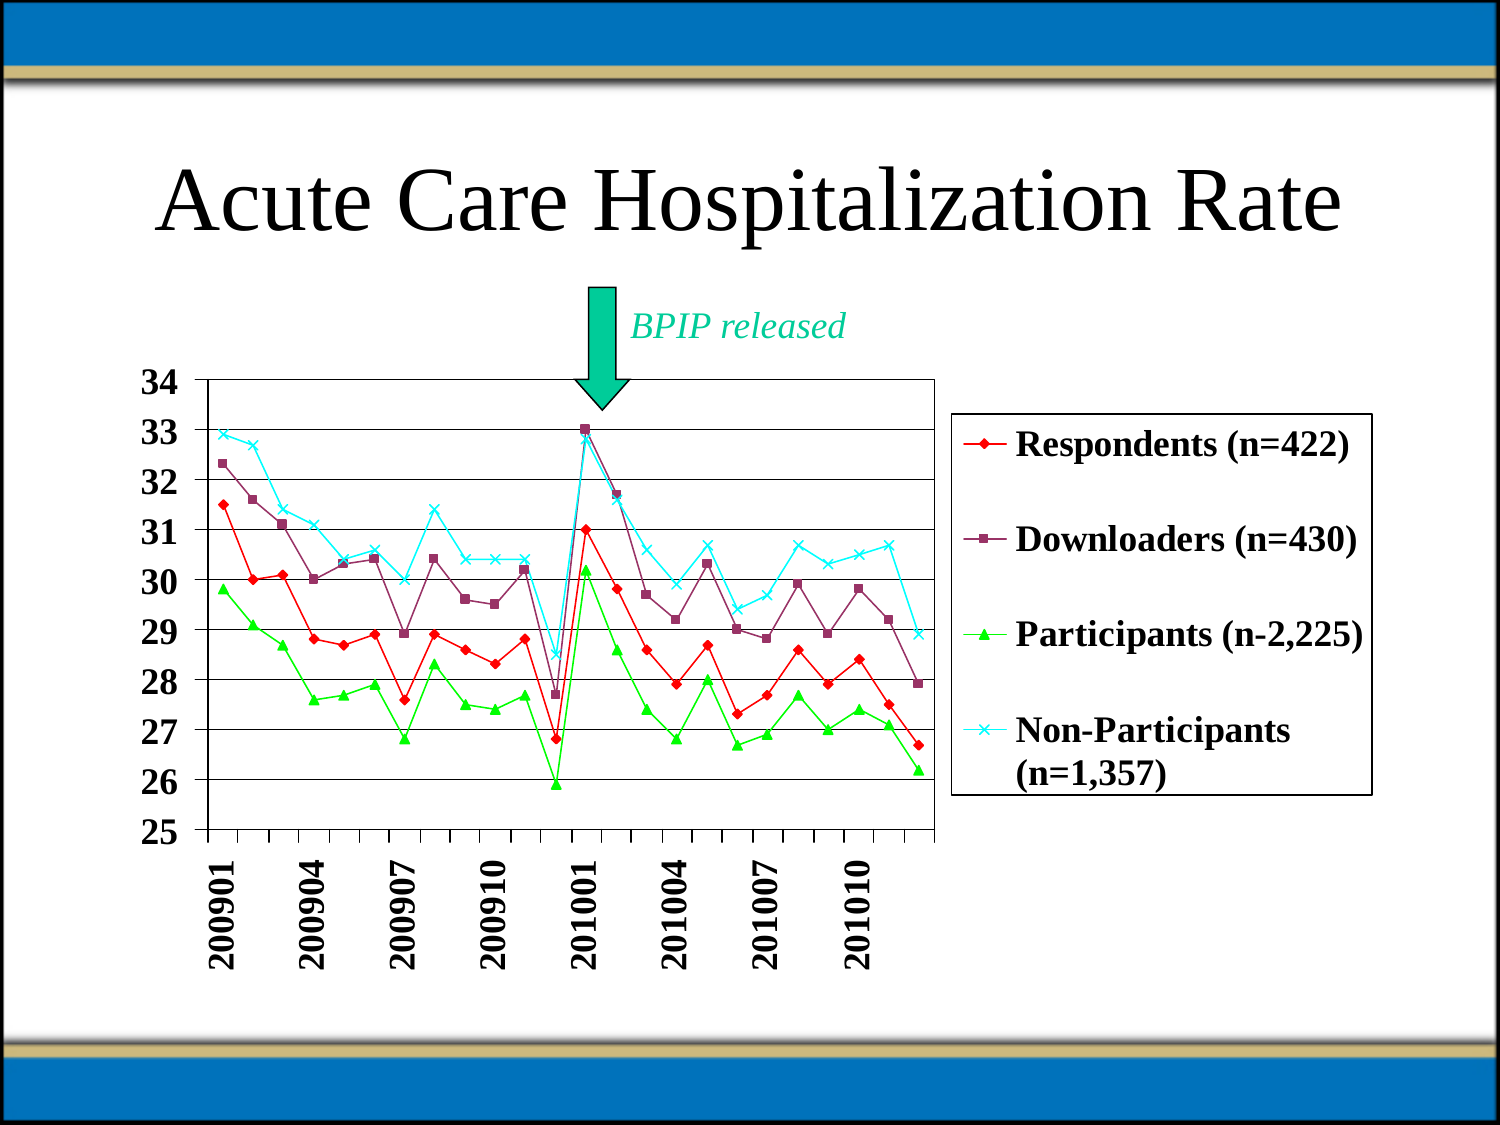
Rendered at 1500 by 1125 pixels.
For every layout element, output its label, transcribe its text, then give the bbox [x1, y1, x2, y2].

picture [0, 0, 1500, 1125]
text_box BPIP released [615, 293, 862, 323]
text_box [112, 324, 1388, 1001]
title Acute Care Hospitalization Rate [112, 99, 1388, 288]
text_box [588, 287, 616, 323]
